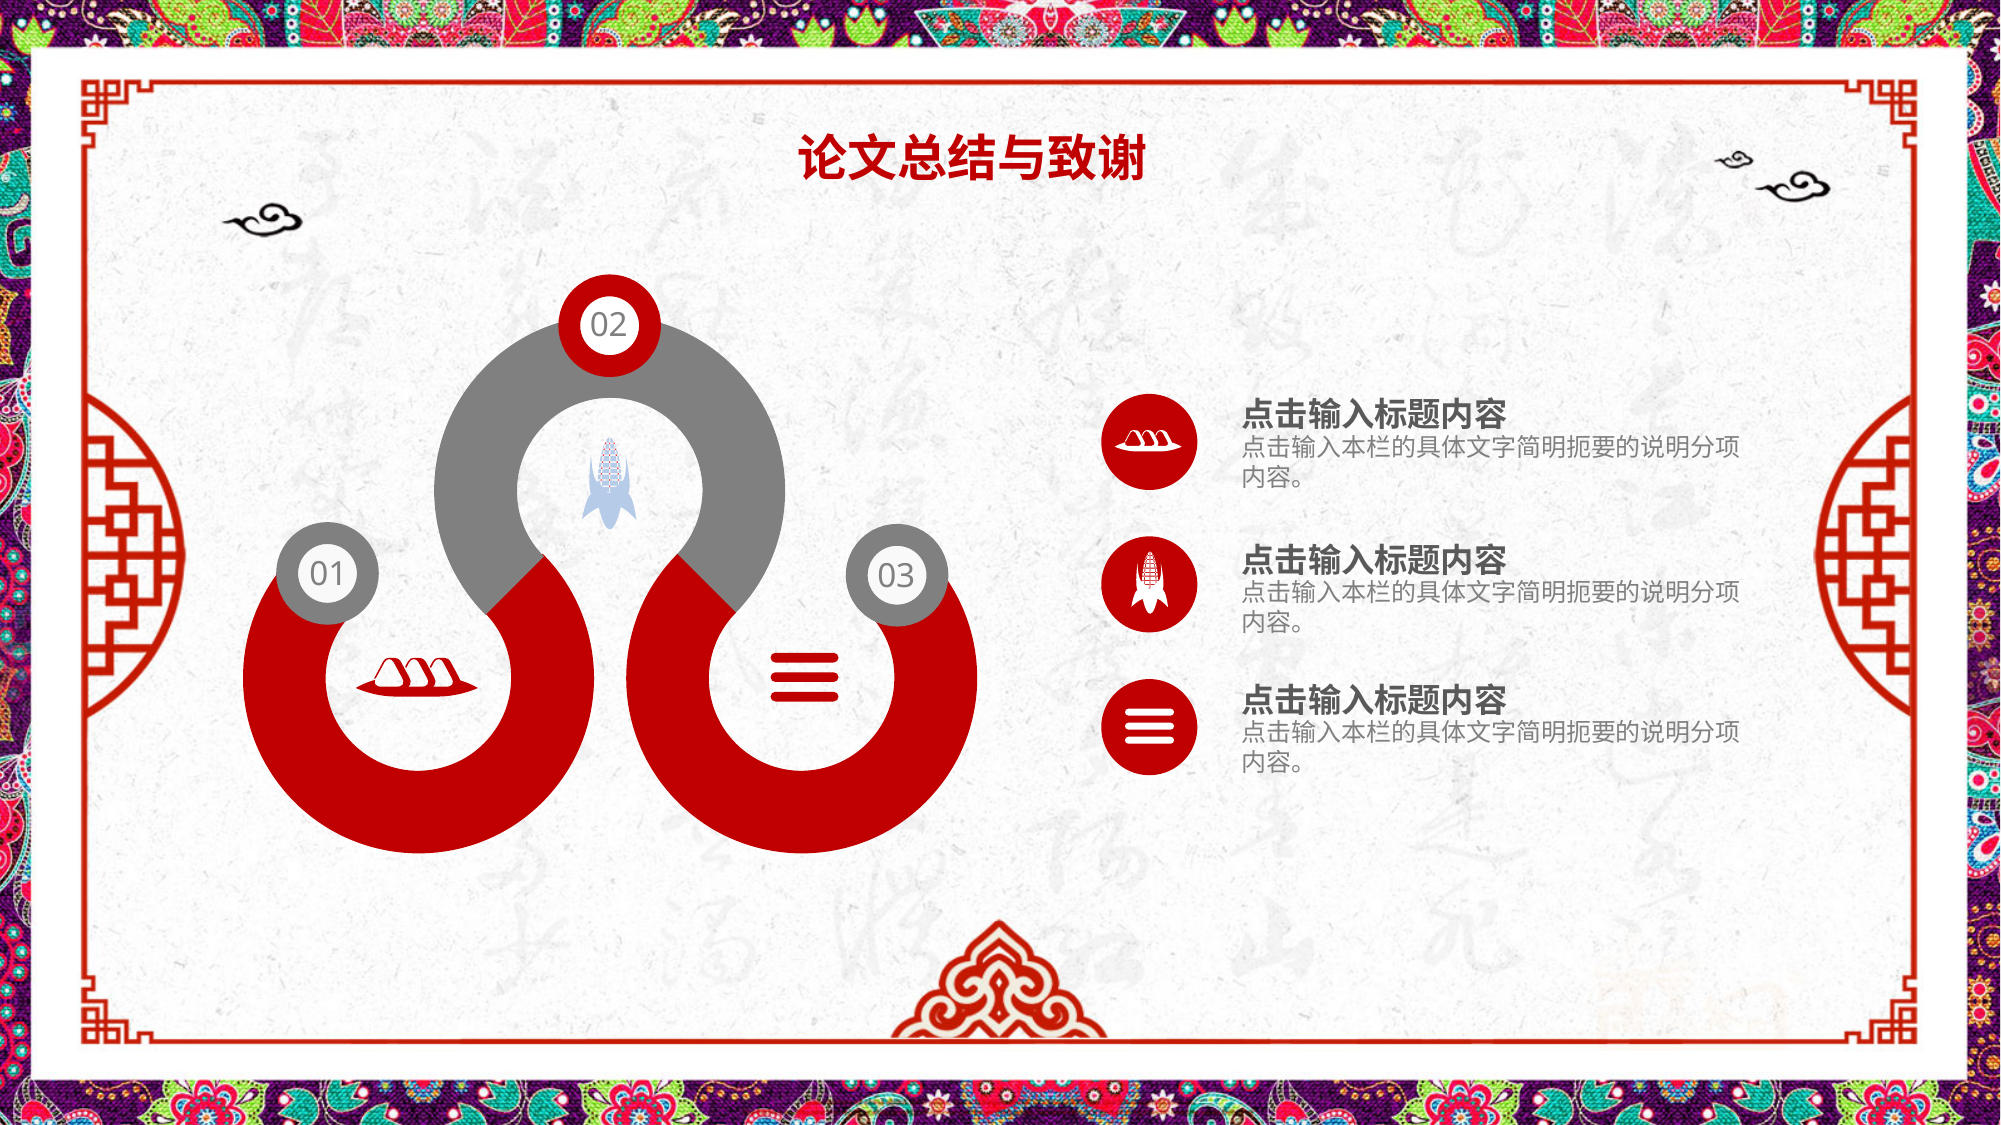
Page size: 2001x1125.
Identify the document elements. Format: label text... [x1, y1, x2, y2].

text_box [433, 285, 786, 667]
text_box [242, 501, 595, 854]
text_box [1100, 393, 1198, 491]
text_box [626, 501, 978, 854]
picture [0, 0, 2001, 1125]
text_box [1226, 385, 1768, 500]
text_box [1100, 678, 1198, 776]
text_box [1226, 531, 1768, 646]
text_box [1100, 536, 1198, 633]
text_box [1226, 671, 1768, 785]
text_box 论文总结与致谢 [782, 119, 1247, 195]
